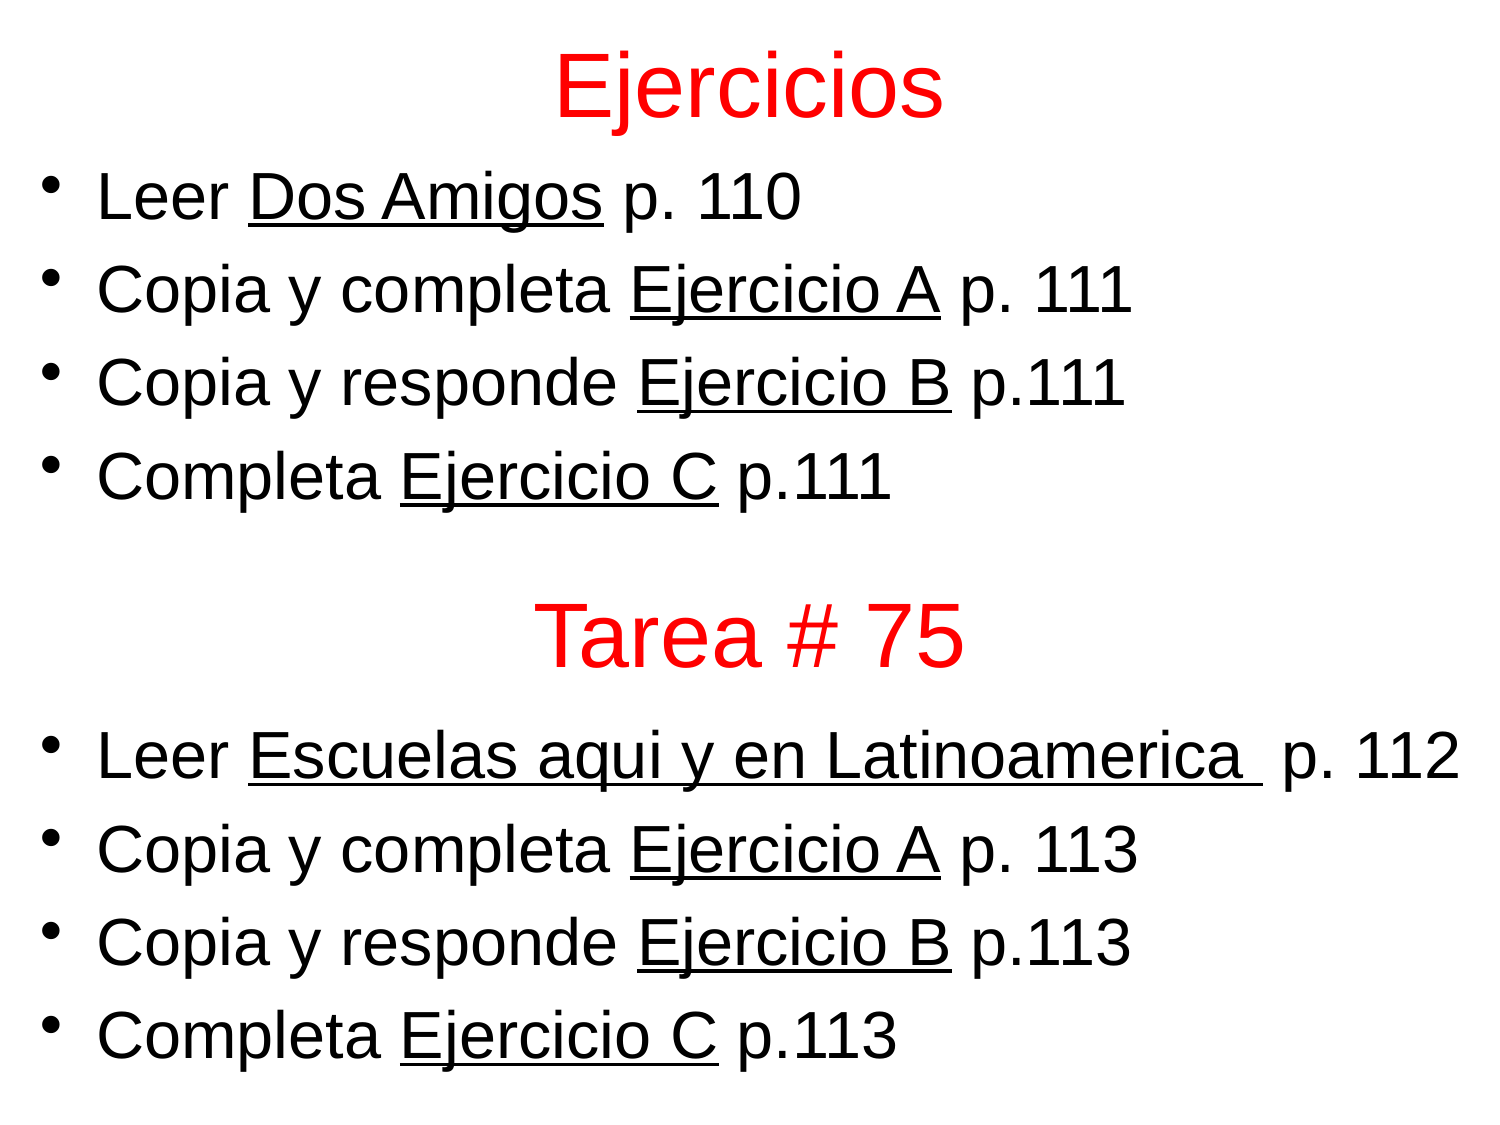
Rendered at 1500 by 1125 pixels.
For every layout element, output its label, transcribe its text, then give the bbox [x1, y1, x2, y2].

list Leer Dos Amigos p. 110 Copia y completa Ejercicio A p. 111 Copia y responde Ejercicio B p.111 Completa Ejercicio C p.111 Leer Escuelas aqui y en Latinoamerica p. 112 Copia y completa Ejercicio A p. 113 Copia y responde Ejercicio B p.113 Completa Ejercicio C p.113 [24, 145, 1500, 888]
title Ejercicios [75, 0, 1425, 145]
text_box Tarea # 75 [74, 537, 1425, 725]
